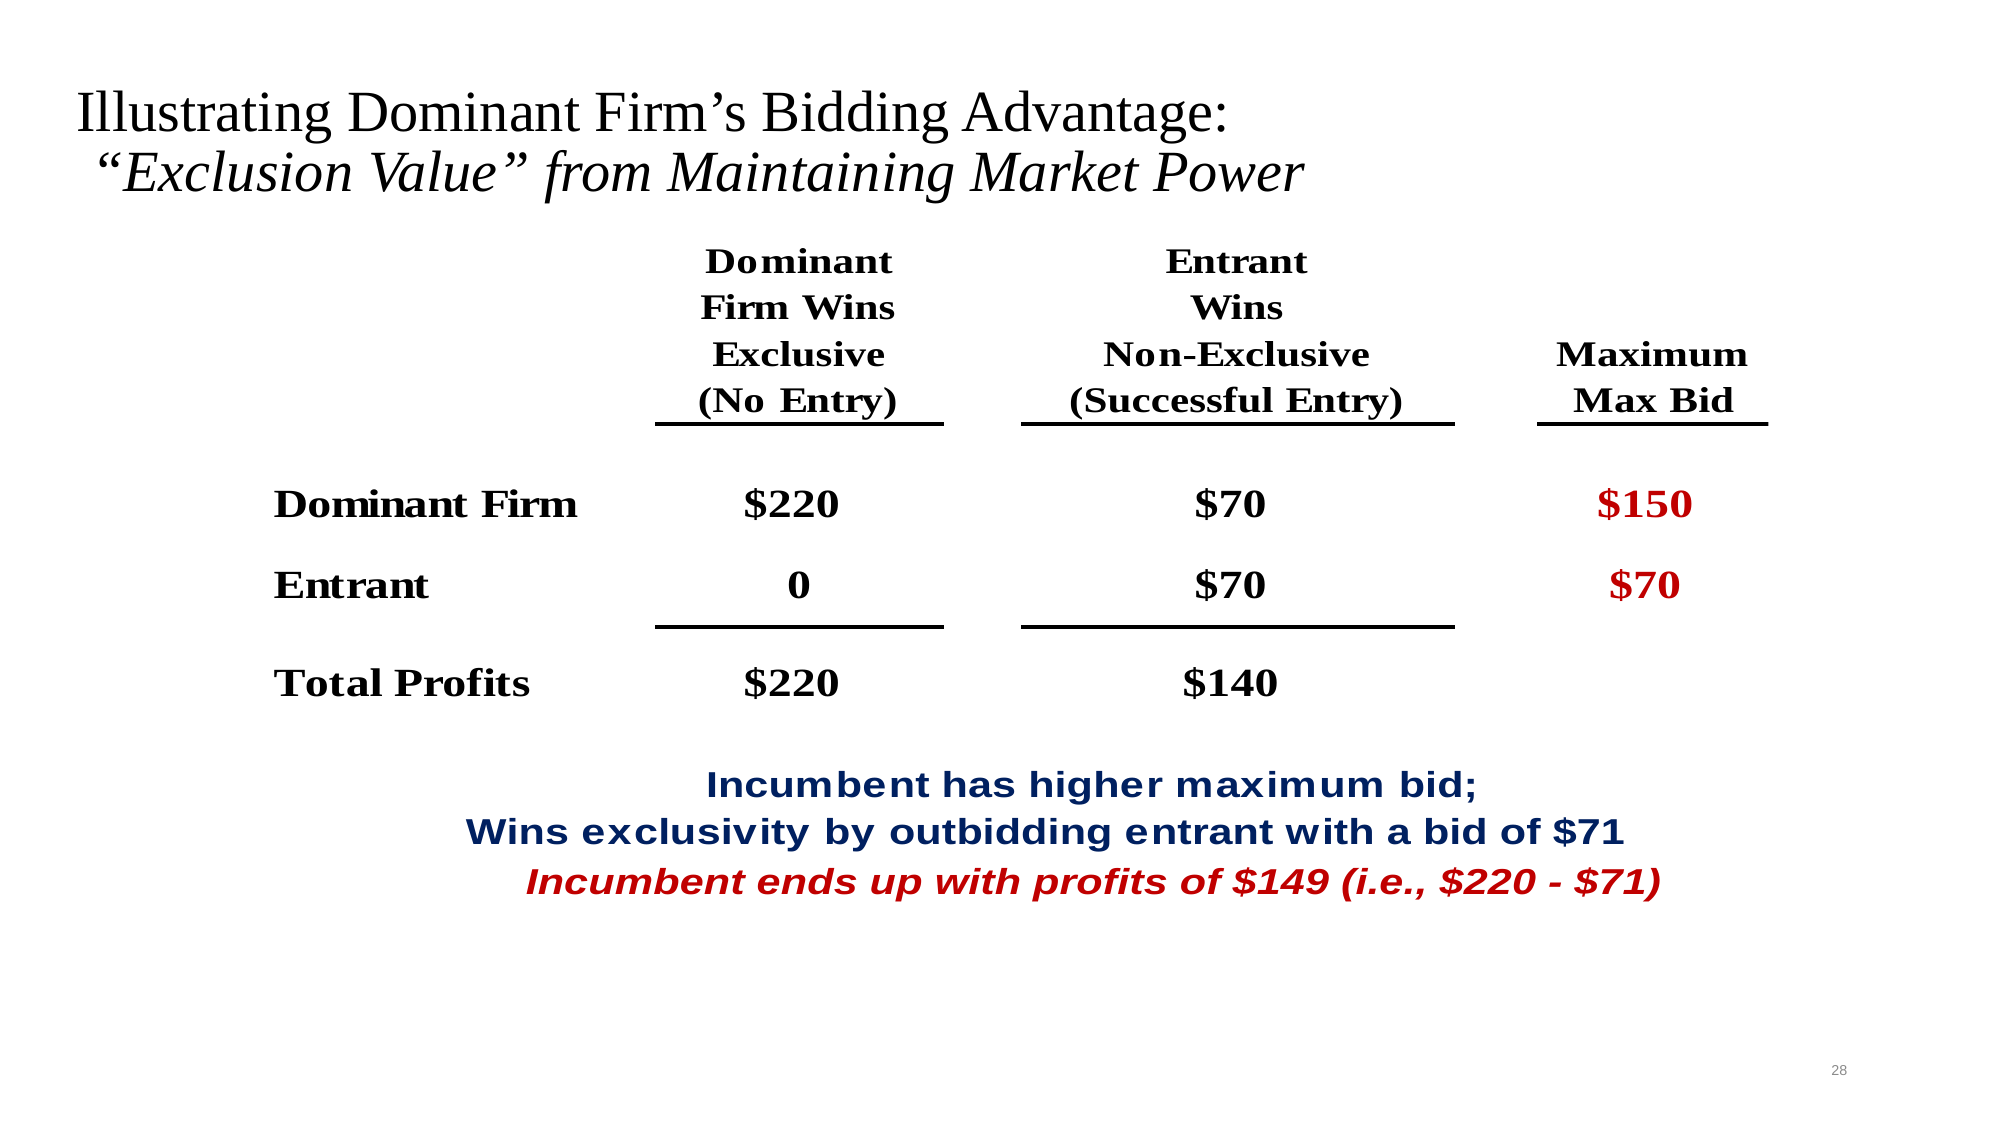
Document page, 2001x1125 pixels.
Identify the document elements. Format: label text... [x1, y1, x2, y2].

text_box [264, 237, 1771, 1051]
title Illustrating Dominant Firm’s Bidding Advantage: “Exclusion Value” from Maintaining Market Power [61, 50, 1700, 238]
slide_number 28 [1412, 1042, 1863, 1103]
